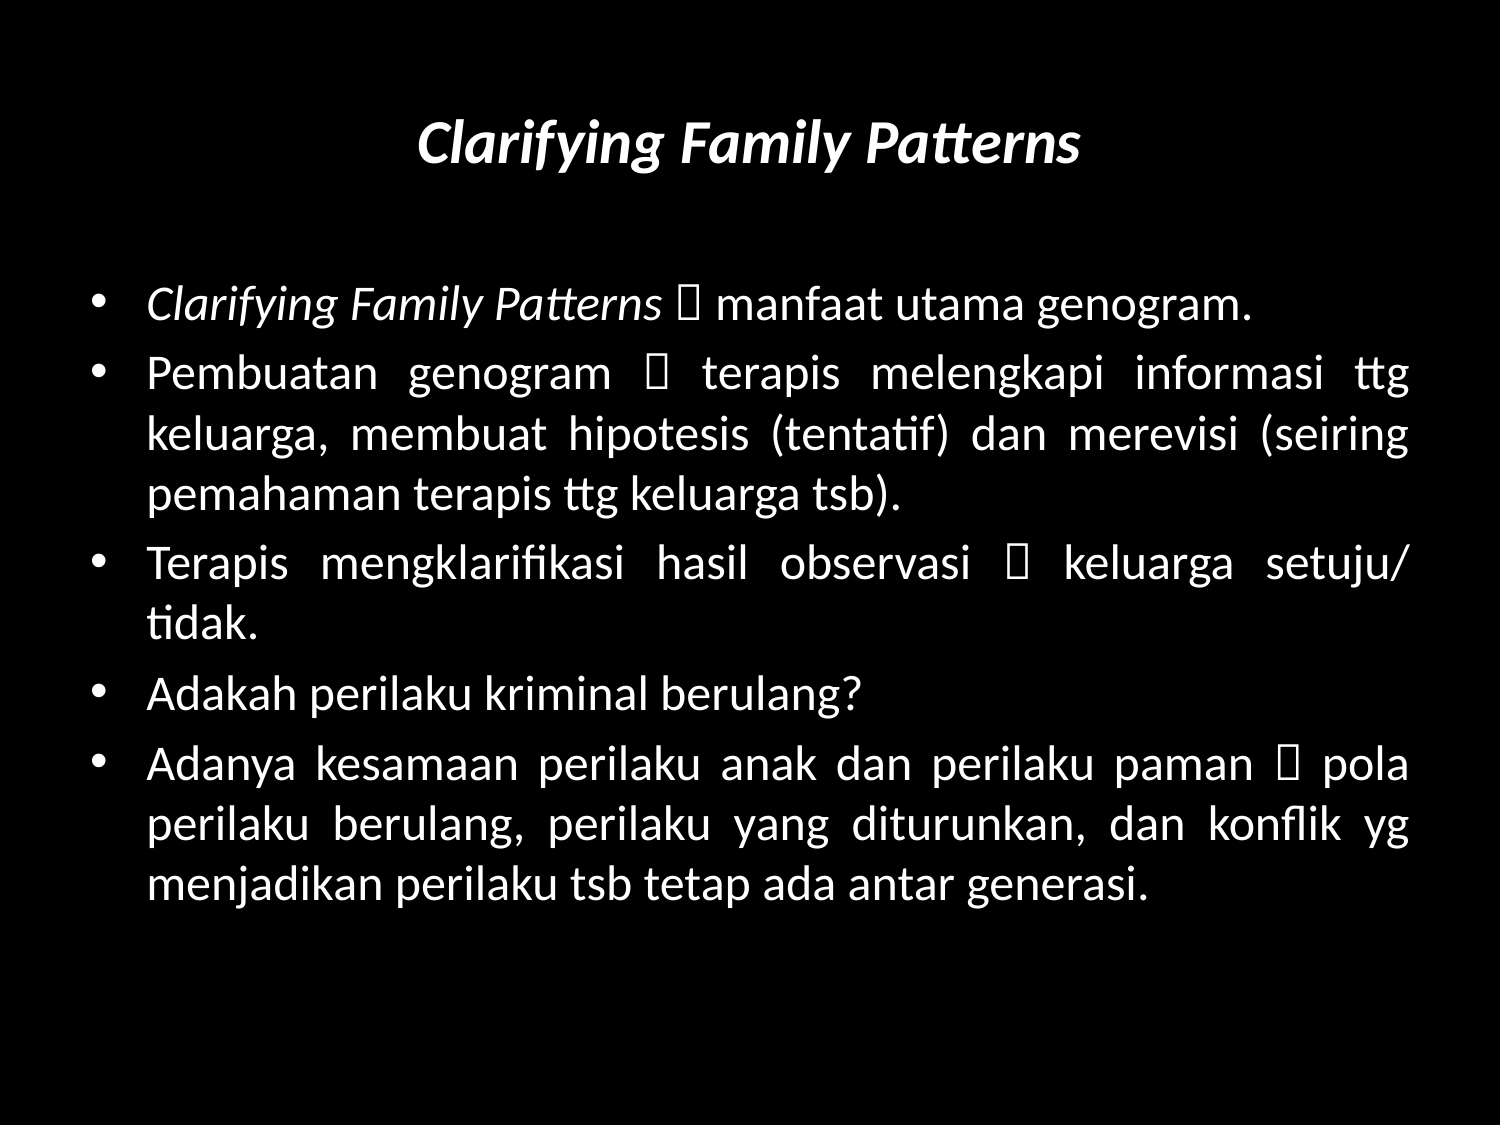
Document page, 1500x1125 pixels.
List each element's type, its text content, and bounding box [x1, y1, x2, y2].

title Clarifying Family Patterns [75, 45, 1425, 233]
list Clarifying Family Patterns  manfaat utama genogram. Pembuatan genogram  terapis melengkapi informasi ttg keluarga, membuat hipotesis (tentatif) dan merevisi (seiring pemahaman terapis ttg keluarga tsb). Terapis mengklarifikasi hasil observasi  keluarga setuju/ tidak. Adakah perilaku kriminal berulang? Adanya kesamaan perilaku anak dan perilaku paman  pola perilaku berulang, perilaku yang diturunkan, dan konflik yg menjadikan perilaku tsb tetap ada antar generasi. [75, 262, 1425, 1005]
